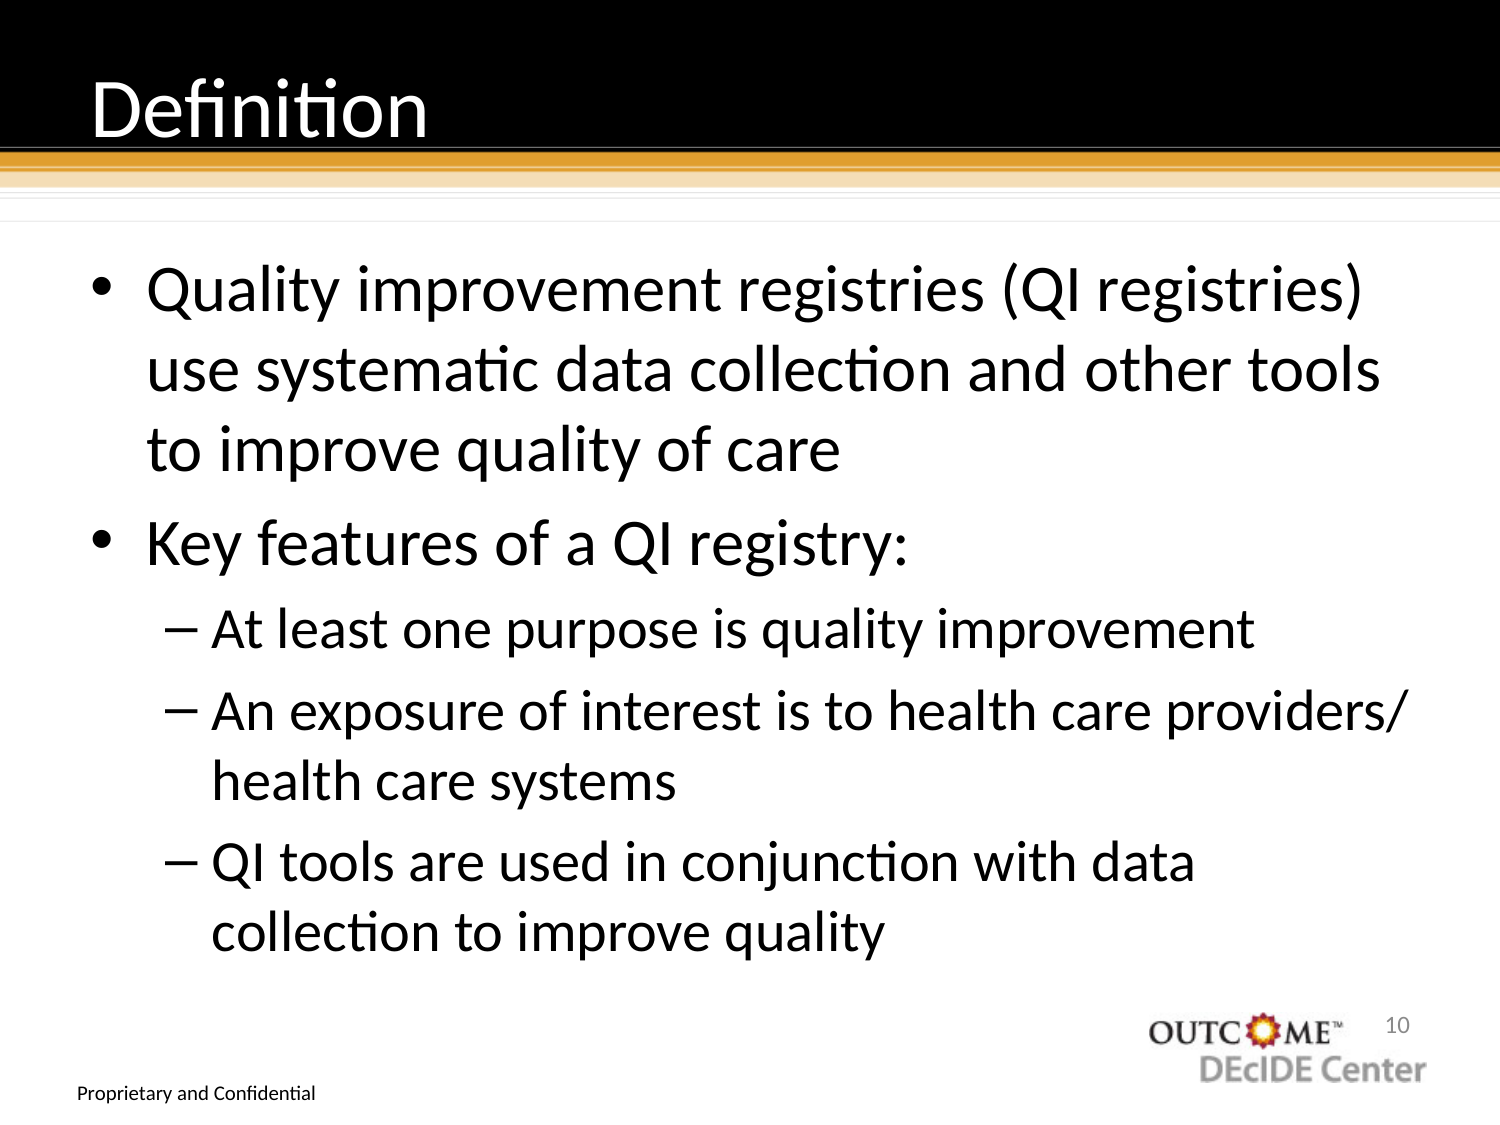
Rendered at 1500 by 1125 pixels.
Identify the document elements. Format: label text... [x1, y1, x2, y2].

picture [0, 0, 1500, 223]
list Quality improvement registries (QI registries) use systematic data collection and other tools to improve quality of care Key features of a QI registry: At least one purpose is quality improvement An exposure of interest is to health care providers/ health care systems QI tools are used in conjunction with data collection to improve quality [75, 237, 1425, 1050]
slide_number 9 [1074, 999, 1425, 1048]
title Definition [75, 45, 1425, 163]
picture [1149, 1012, 1427, 1083]
